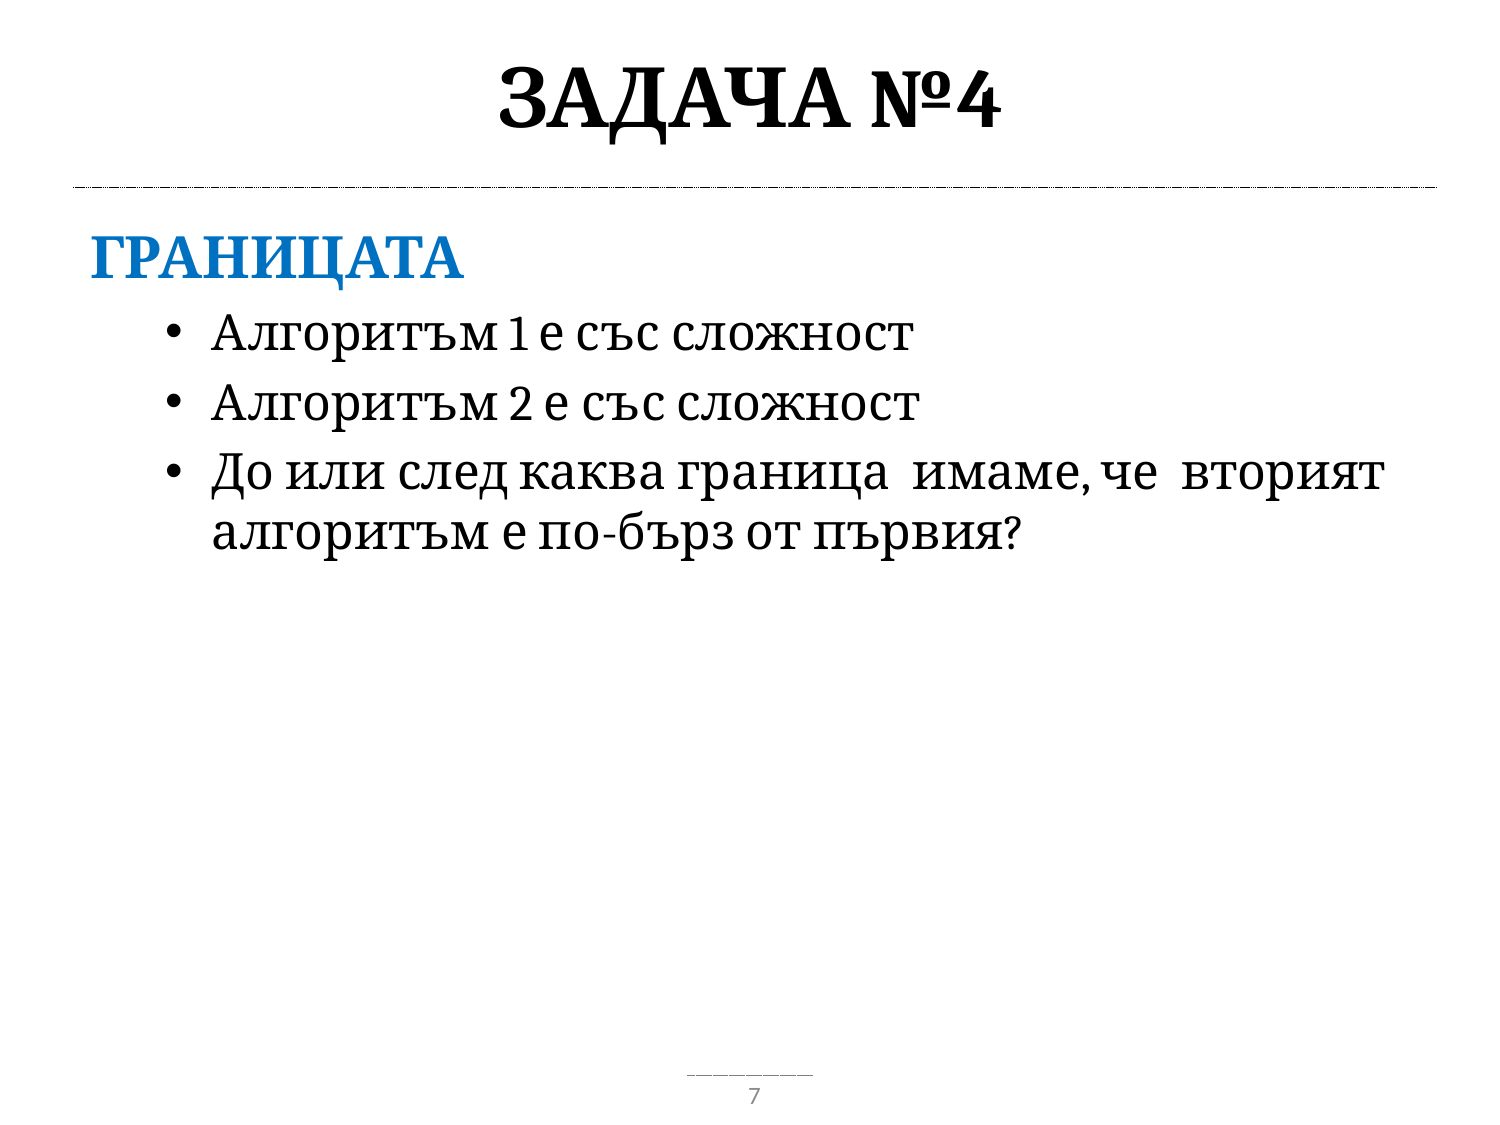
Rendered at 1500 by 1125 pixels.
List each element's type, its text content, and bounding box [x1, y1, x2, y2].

title Задача №4 [0, 0, 1500, 188]
slide_number 7 [579, 1065, 930, 1125]
